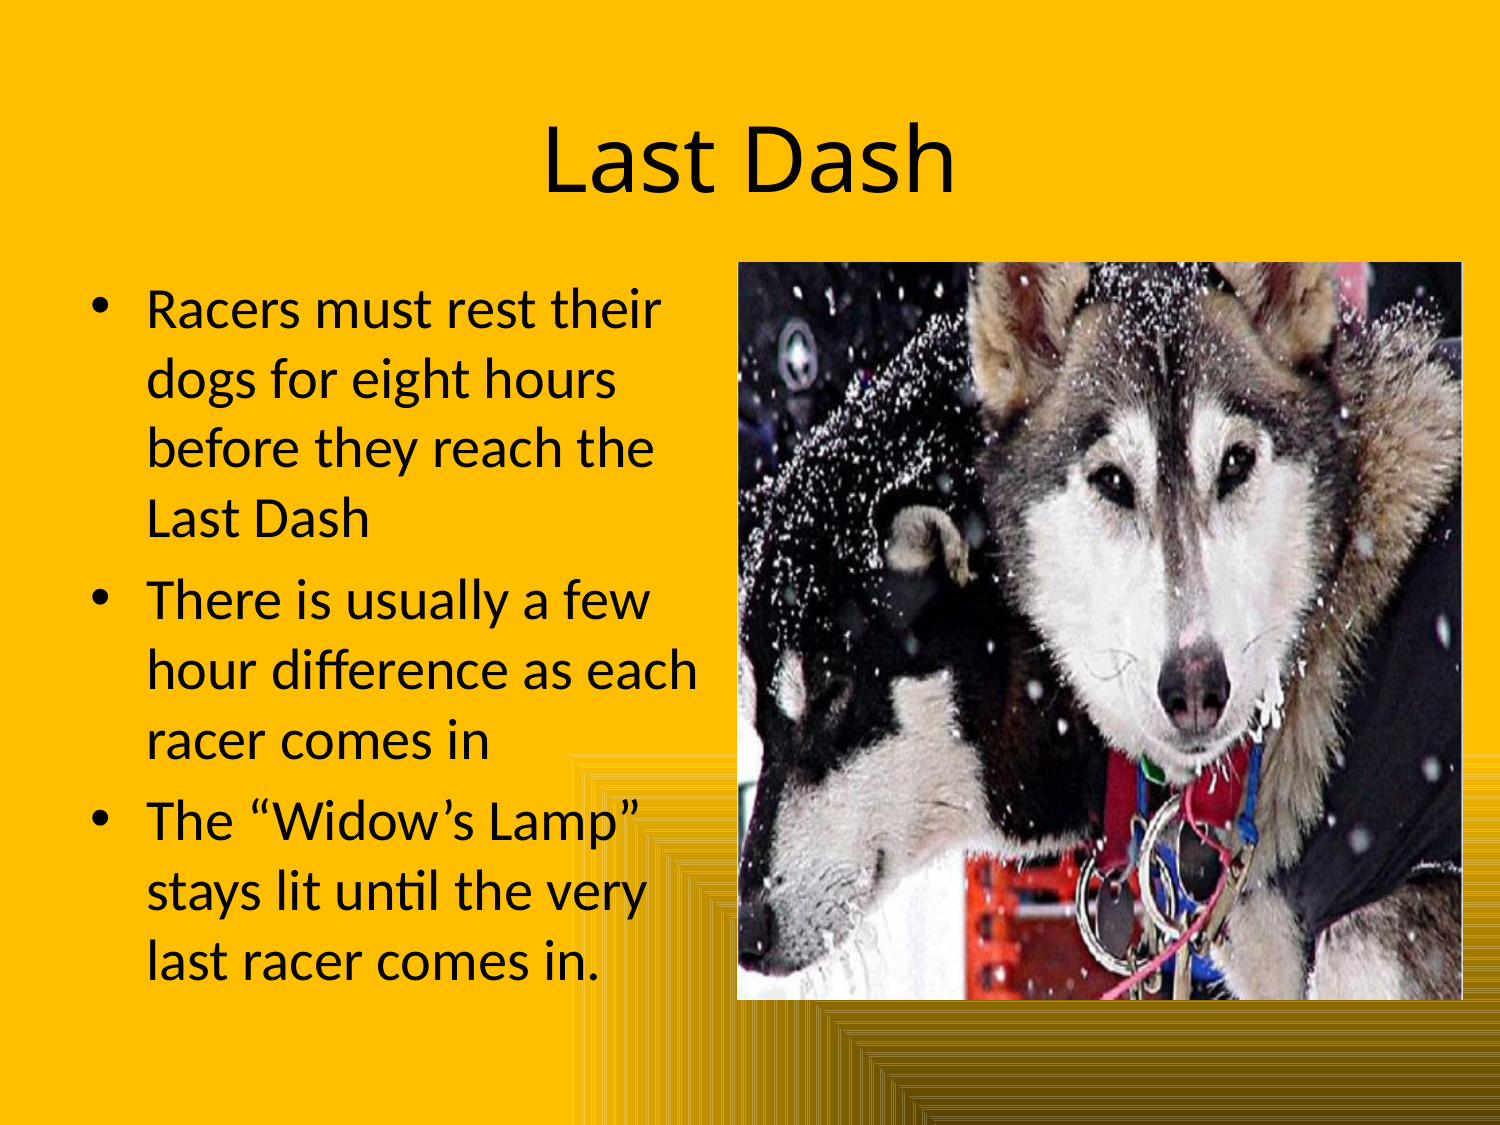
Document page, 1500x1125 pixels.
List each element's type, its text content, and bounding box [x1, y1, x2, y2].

title Last Dash [75, 62, 1425, 250]
list Racers must rest their dogs for eight hours before they reach the Last Dash There is usually a few hour difference as each racer comes in The “Widow’s Lamp” stays lit until the very last racer comes in. [75, 262, 735, 1005]
picture [737, 262, 1463, 1001]
